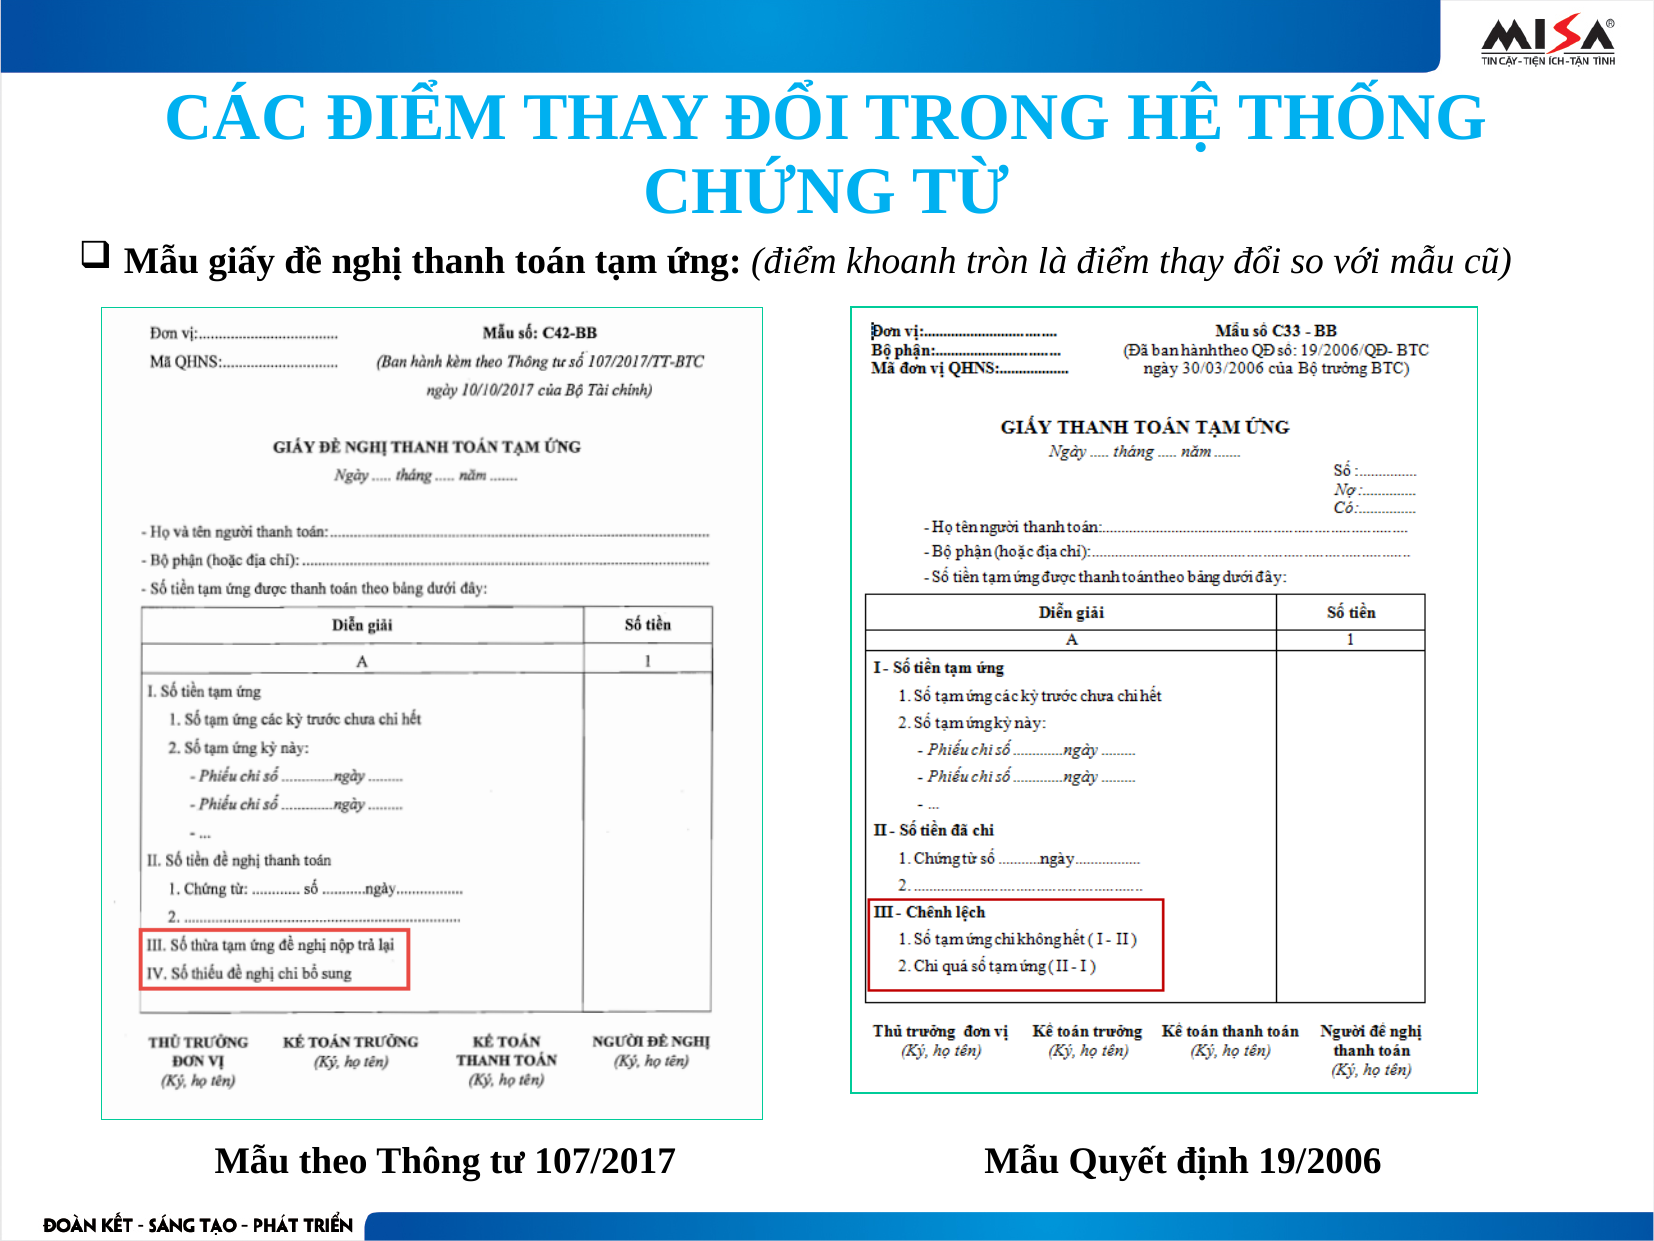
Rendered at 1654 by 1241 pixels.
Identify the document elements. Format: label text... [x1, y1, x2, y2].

picture [0, 0, 1654, 1241]
text_box Mẫu Quyết định 19/2006 [889, 1132, 1477, 1190]
text_box Mẫu theo Thông tư 107/2017 [151, 1132, 740, 1190]
title CÁC ĐIỂM THAY ĐỔI TRONG HỆ THỐNG CHỨNG TỪ [39, 50, 1615, 258]
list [851, 307, 1477, 1093]
text_box Mẫu giấy đề nghị thanh toán tạm ứng: (điểm khoanh tròn là điểm thay đổi so với mẫu cũ) [64, 232, 1565, 290]
